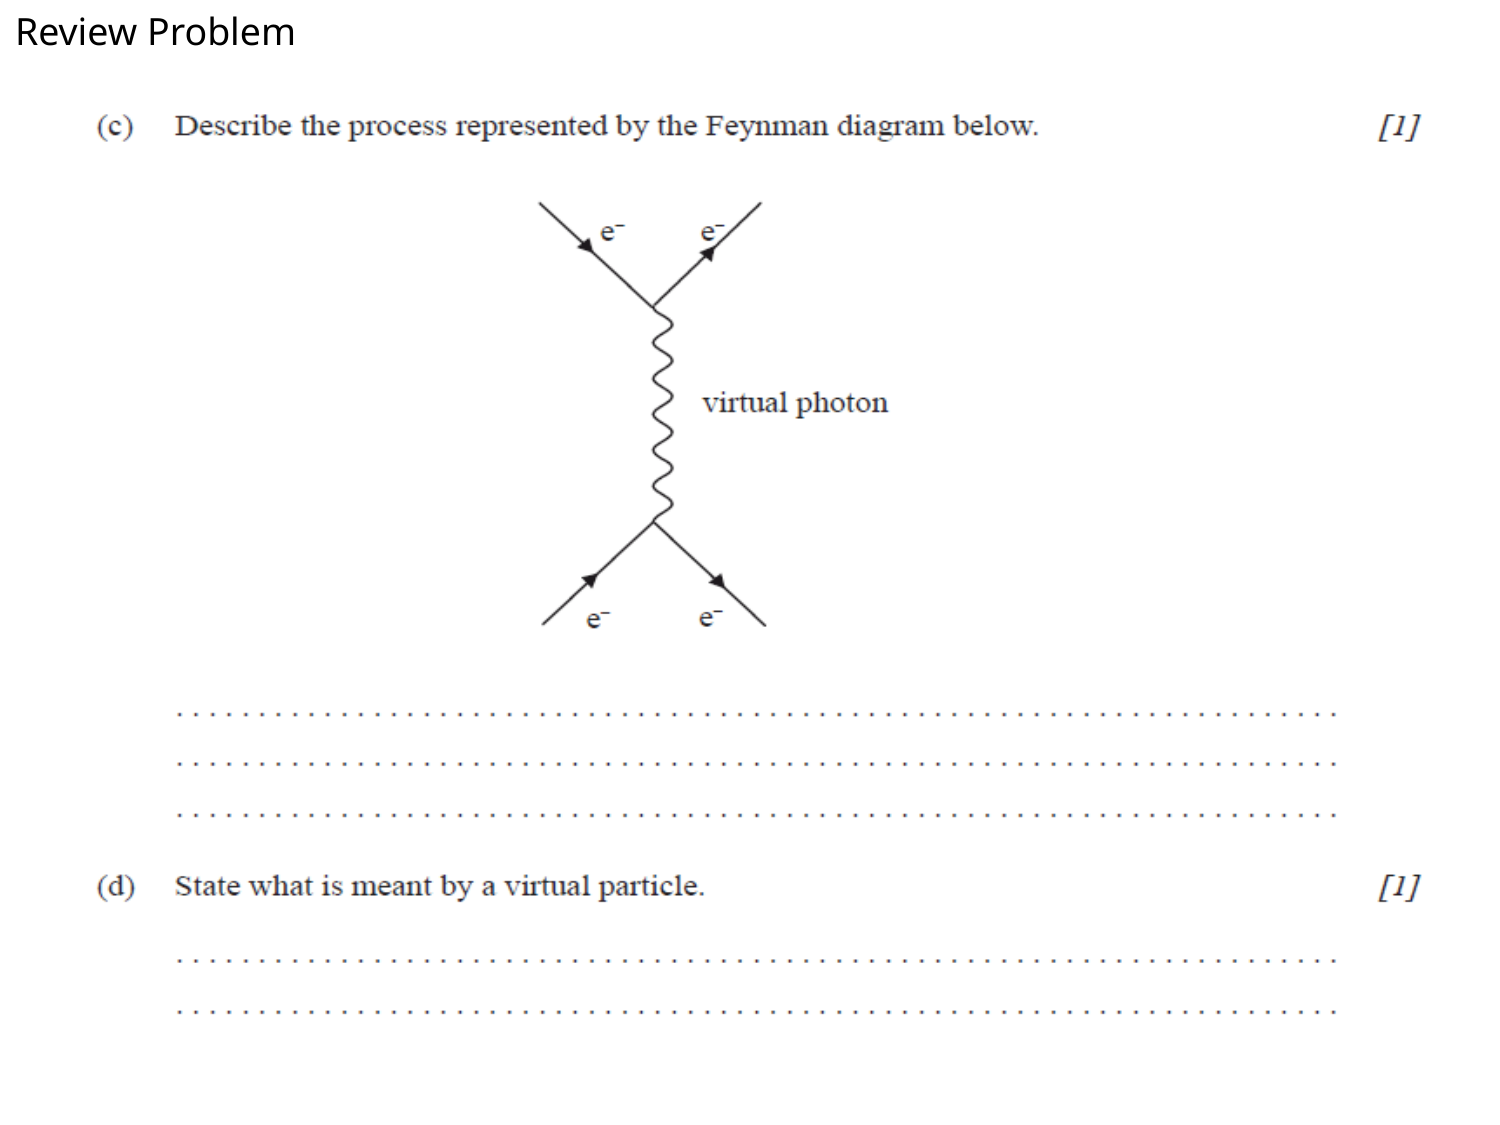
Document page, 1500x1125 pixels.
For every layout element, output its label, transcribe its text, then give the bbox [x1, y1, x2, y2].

text_box Review Problem [0, 0, 1500, 141]
picture [0, 99, 1463, 1026]
